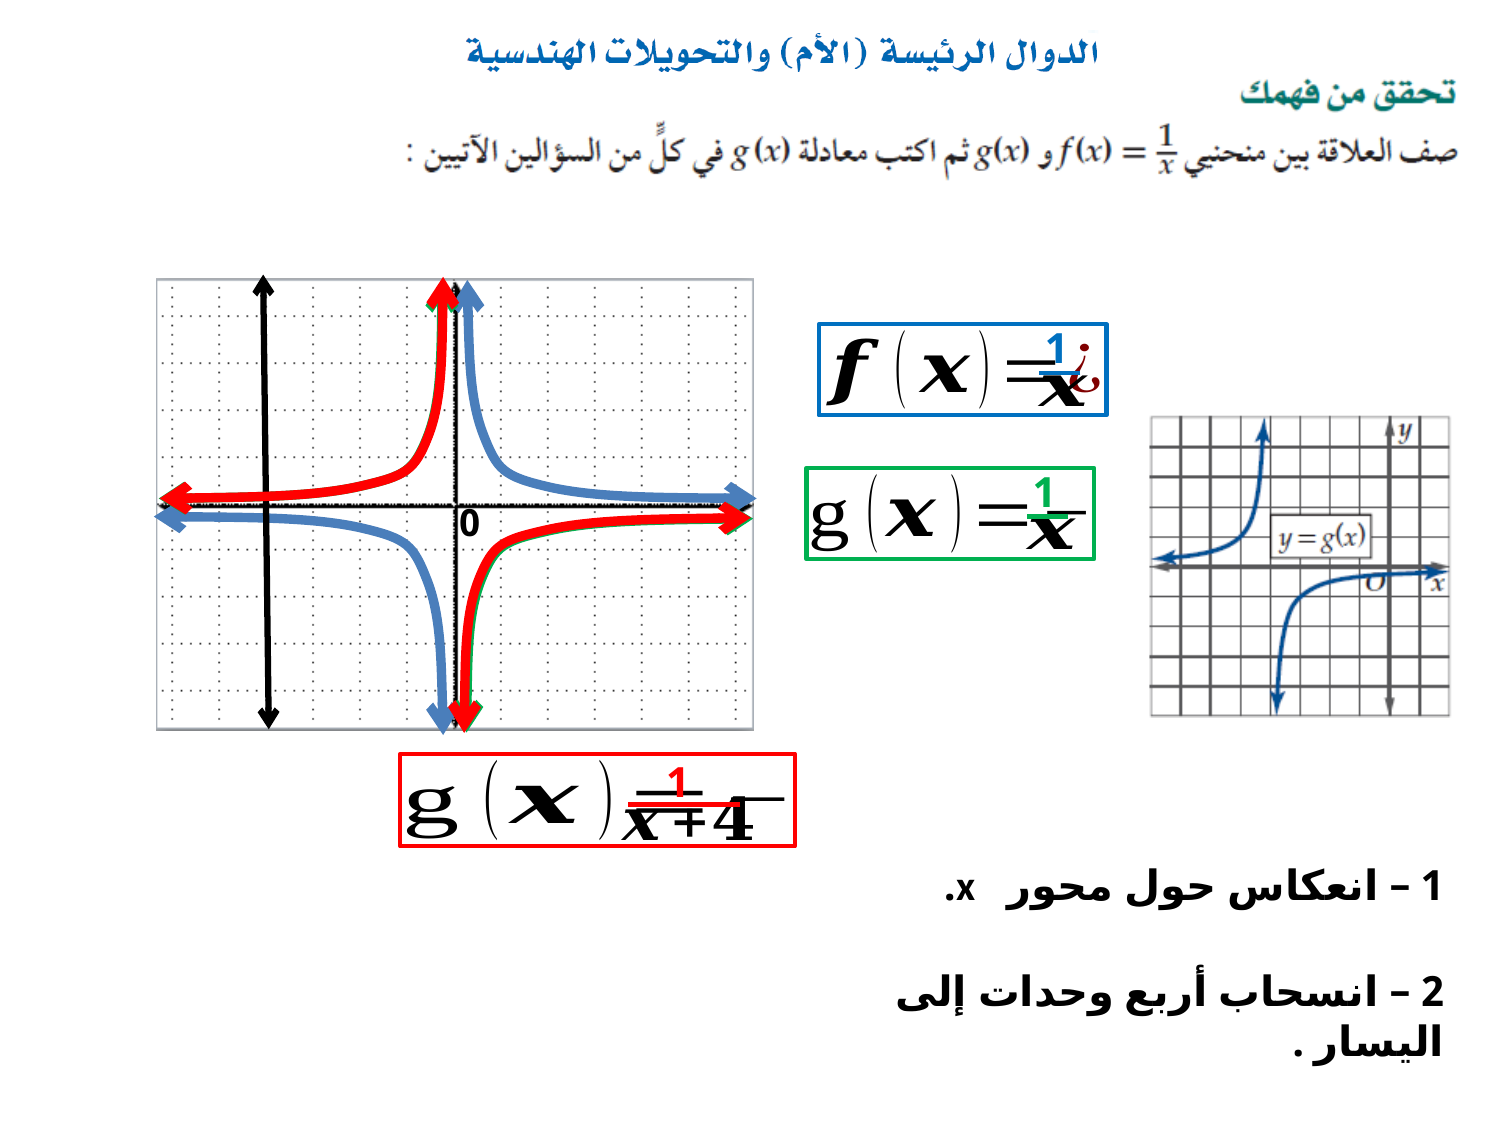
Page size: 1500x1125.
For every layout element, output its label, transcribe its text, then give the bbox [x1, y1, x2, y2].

text_box 2 – انسحاب أربع وحدات إلى اليسار . [820, 957, 1459, 1073]
picture [402, 30, 1462, 182]
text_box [808, 457, 1093, 565]
text_box 1 – انعكاس حول محور x. [820, 851, 1459, 916]
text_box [262, 274, 269, 730]
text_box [402, 747, 793, 855]
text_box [820, 314, 1105, 421]
picture [1144, 413, 1457, 719]
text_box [156, 278, 258, 731]
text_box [273, 278, 754, 731]
